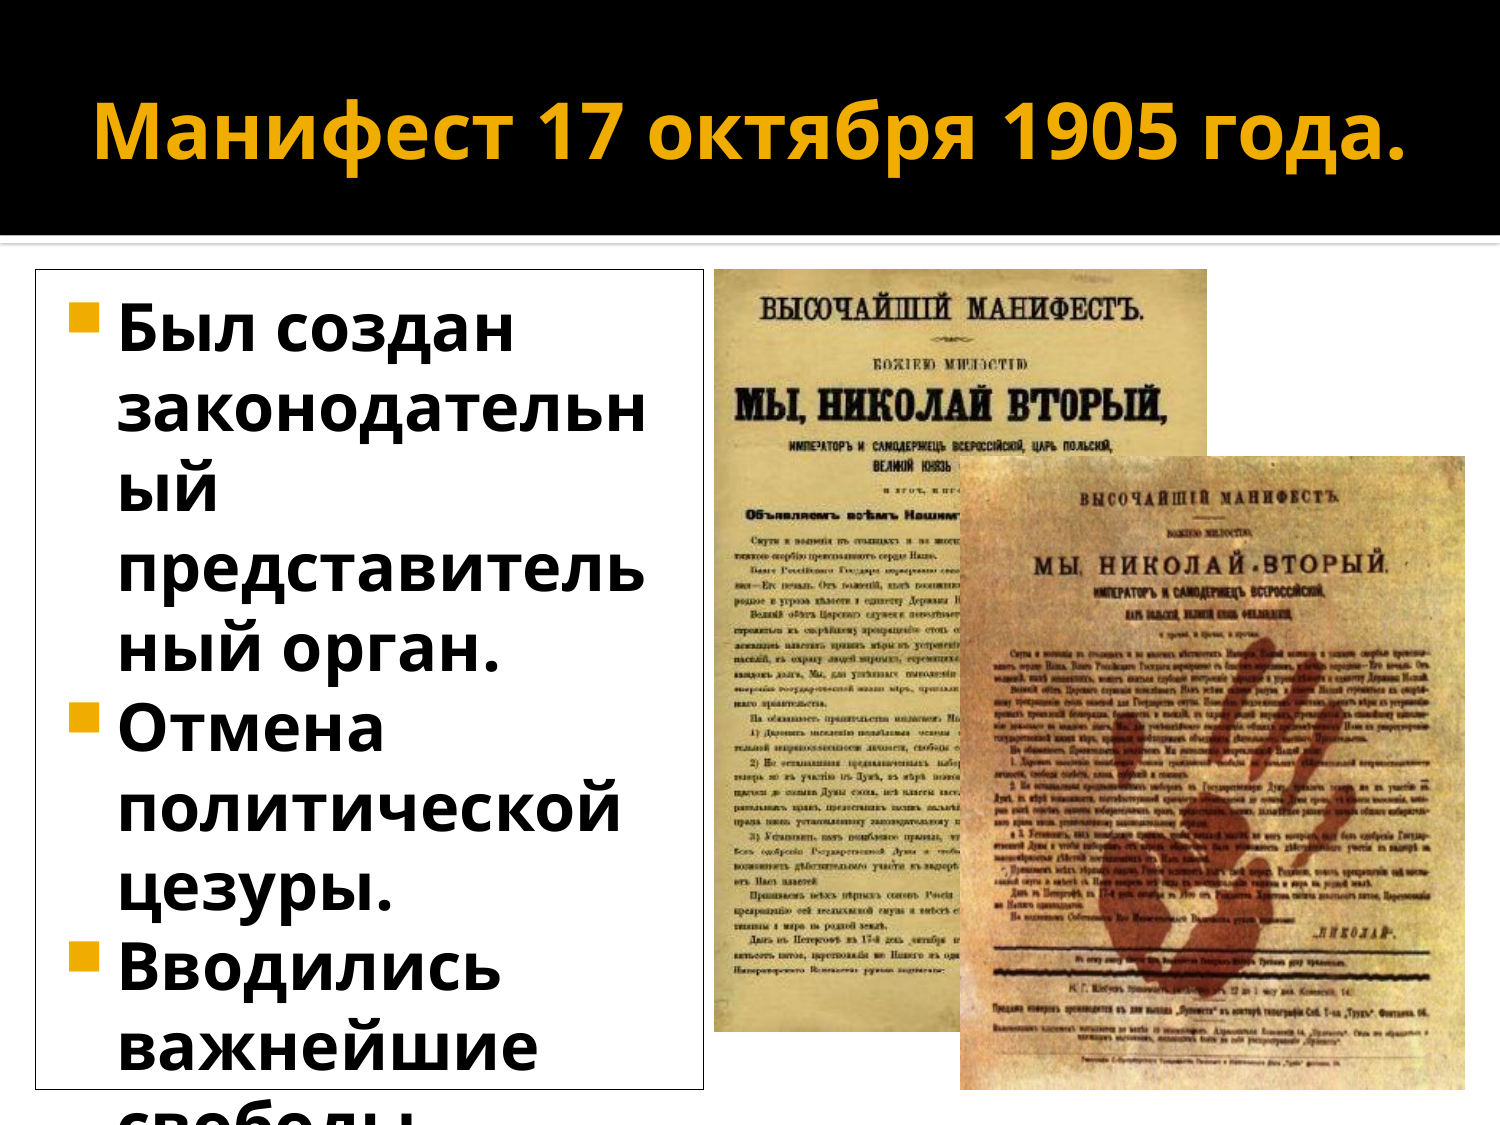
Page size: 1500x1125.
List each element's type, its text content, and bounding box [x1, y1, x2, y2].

list Был создан законодательный представительный орган. Отмена политической цезуры. Вводились важнейшие свободы. [35, 269, 704, 1090]
title Манифест 17 октября 1905 года. [75, 25, 1425, 231]
picture [714, 269, 1465, 1090]
